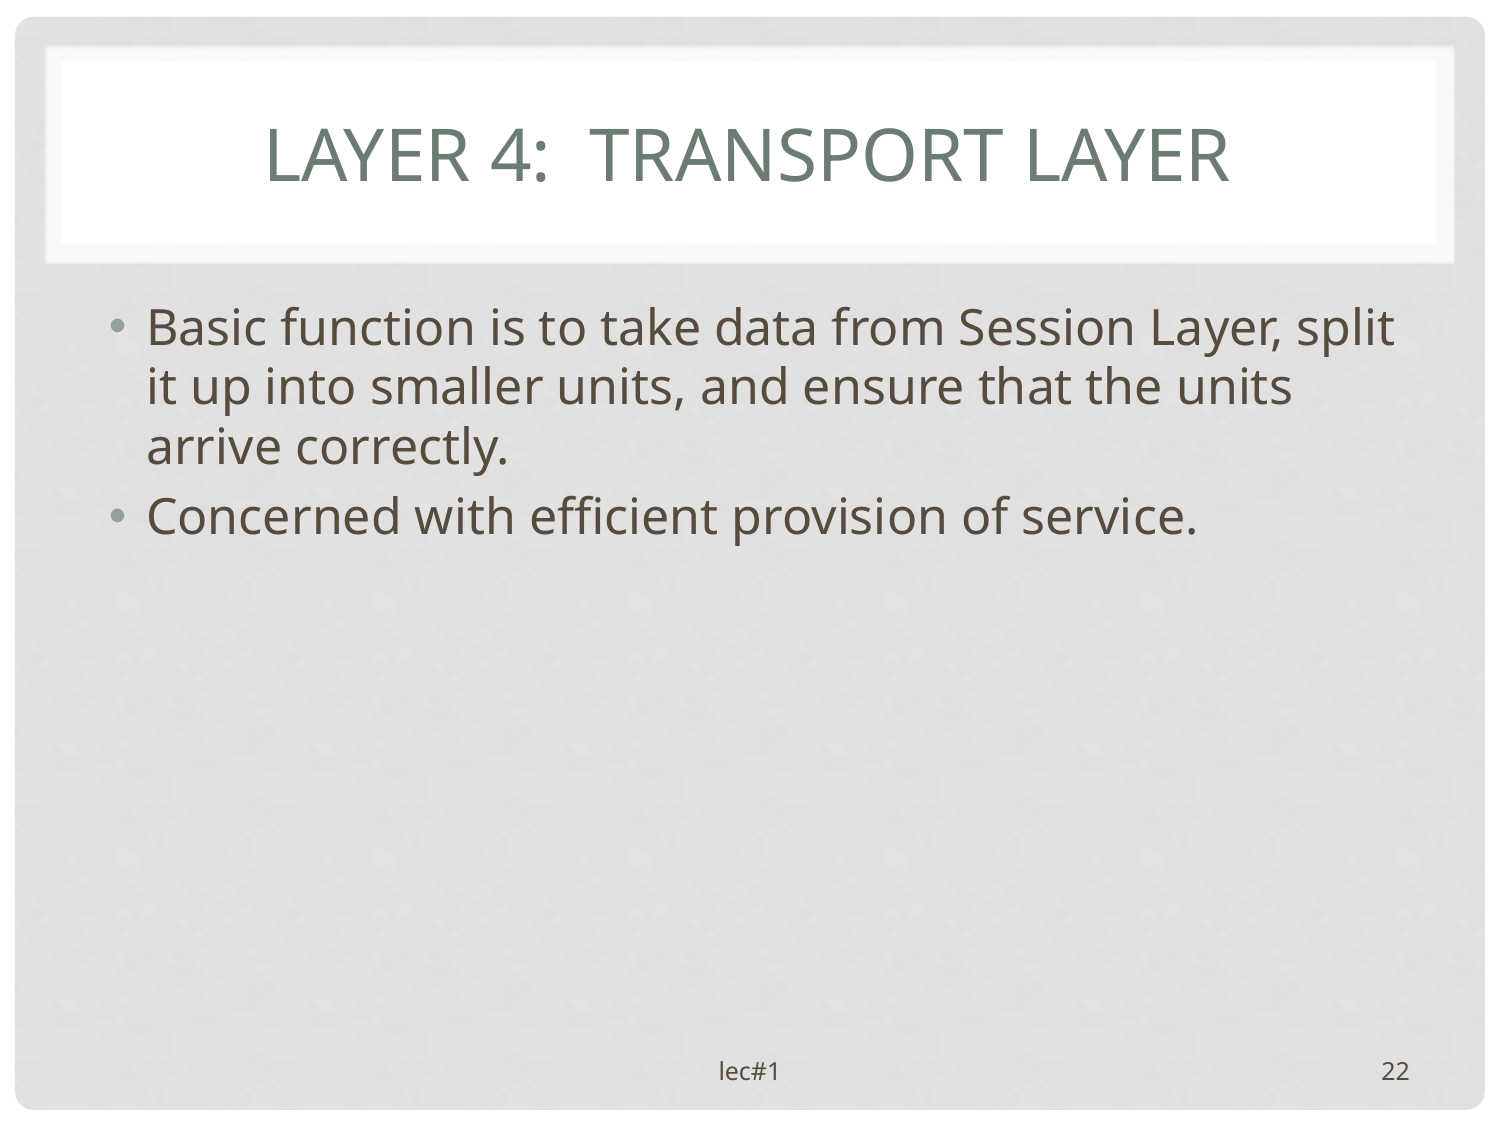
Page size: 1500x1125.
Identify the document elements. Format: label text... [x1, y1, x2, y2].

slide_number 22 [1074, 1042, 1425, 1103]
footer lec#1 [512, 1042, 988, 1103]
list Basic function is to take data from Session Layer, split it up into smaller units, and ensure that the units arrive correctly. Concerned with efficient provision of service. [75, 287, 1425, 1005]
title Layer 4: Transport Layer [69, 66, 1425, 238]
